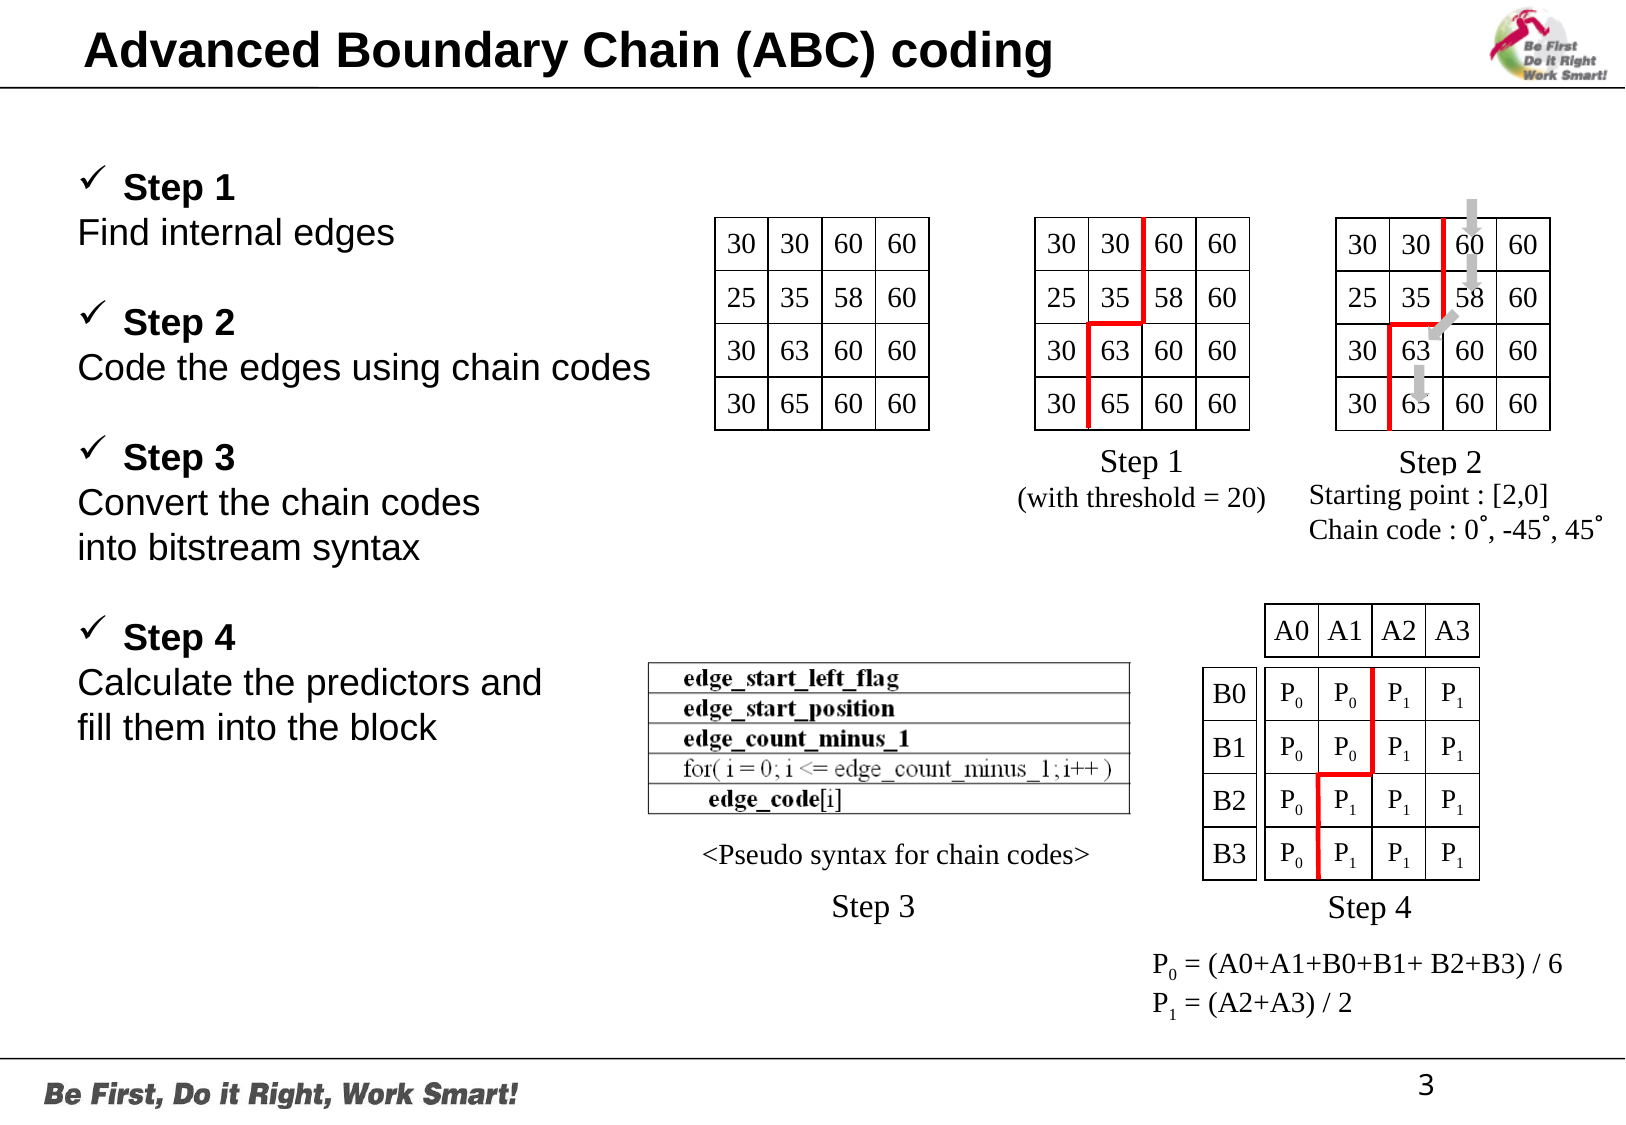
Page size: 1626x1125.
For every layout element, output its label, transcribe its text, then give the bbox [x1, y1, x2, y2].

text_box P0 [1318, 667, 1372, 720]
slide_number 3 [1403, 1058, 1544, 1106]
text_box 58 [1448, 271, 1496, 324]
text_box Starting point : [2,0] Chain code : 0˚, -45˚, 45˚ [1308, 475, 1606, 546]
text_box Step 2 [1326, 439, 1556, 475]
text_box P1 [1378, 720, 1425, 773]
text_box 60 [821, 217, 875, 270]
text_box 30 [1335, 324, 1389, 377]
text_box 60 [1142, 376, 1195, 430]
text_box 30 [1389, 217, 1443, 271]
text_box P0 [1264, 773, 1315, 826]
text_box Step 1 (with threshold = 20) [984, 438, 1300, 526]
text_box 35 [768, 270, 821, 323]
text_box 60 [1443, 377, 1496, 431]
text_box P1 [1425, 773, 1480, 826]
text_box 30 [1034, 323, 1086, 376]
text_box 60 [875, 323, 929, 376]
text_box 60 [875, 217, 929, 270]
text_box 60 [821, 323, 875, 376]
text_box Step 4 [1254, 885, 1485, 927]
text_box P0 [1264, 667, 1318, 720]
text_box P0 [1318, 720, 1368, 772]
text_box [1461, 253, 1483, 292]
text_box 63 [1092, 326, 1142, 376]
text_box 30 [1088, 217, 1141, 270]
text_box 60 [1496, 377, 1550, 431]
text_box Step 1 Find internal edges Step 2 Code the edges using chain codes Step 3 Convert the chain codes into bitstream syntax Step 4 Calculate the predictors and fill them into the block [62, 155, 672, 756]
text_box 25 [1034, 270, 1088, 323]
text_box [1428, 308, 1460, 341]
text_box 63 [768, 323, 821, 376]
picture [636, 650, 1141, 825]
text_box A1 [1318, 603, 1372, 657]
text_box B3 [1202, 826, 1257, 880]
text_box 25 [715, 270, 768, 323]
text_box 30 [1335, 217, 1389, 271]
text_box 58 [1148, 270, 1195, 323]
text_box P1 [1372, 826, 1425, 880]
text_box 60 [1443, 217, 1496, 271]
text_box 60 [1195, 376, 1250, 430]
text_box 60 [1496, 271, 1550, 324]
text_box 60 [1195, 217, 1250, 270]
text_box 60 [1195, 270, 1250, 323]
text_box 30 [715, 217, 768, 270]
text_box A3 [1425, 603, 1480, 657]
text_box 65 [1093, 376, 1142, 430]
text_box P1 [1425, 667, 1480, 720]
picture [44, 1082, 518, 1109]
text_box P1 [1425, 720, 1480, 773]
text_box 65 [768, 376, 821, 430]
text_box 25 [1335, 271, 1389, 324]
text_box 30 [1335, 377, 1385, 431]
text_box 60 [875, 376, 929, 430]
text_box 35 [1088, 270, 1138, 321]
text_box P1 [1322, 777, 1372, 826]
text_box 30 [1034, 217, 1088, 270]
text_box P1 [1425, 826, 1480, 880]
text_box 60 [821, 376, 875, 430]
text_box 30 [715, 376, 768, 430]
title Advanced Boundary Chain (ABC) coding [68, 9, 1484, 79]
text_box 60 [1496, 217, 1550, 271]
text_box P0 = (A0+A1+B0+B1+ B2+B3) / 6 P1 = (A2+A3) / 2 [1152, 943, 1594, 1015]
text_box P1 [1322, 826, 1372, 880]
text_box P1 [1375, 667, 1425, 720]
text_box 60 [1142, 323, 1195, 376]
text_box 63 [1392, 327, 1443, 377]
text_box [1408, 364, 1430, 403]
text_box 58 [821, 270, 875, 323]
text_box 30 [1034, 376, 1084, 430]
text_box A2 [1372, 603, 1425, 657]
text_box [1461, 199, 1483, 238]
text_box 30 [715, 323, 768, 376]
text_box 60 [1195, 323, 1250, 376]
text_box 60 [1496, 324, 1550, 377]
text_box 30 [768, 217, 821, 270]
text_box <Pseudo syntax for chain codes> [685, 833, 1108, 878]
text_box A0 [1264, 603, 1318, 657]
picture [1487, 5, 1612, 83]
text_box 60 [1443, 324, 1496, 377]
text_box 65 [1394, 377, 1443, 431]
text_box Step 3 [758, 884, 989, 926]
text_box P0 [1264, 720, 1318, 773]
text_box P1 [1372, 773, 1425, 826]
text_box 60 [875, 270, 929, 323]
text_box B0 [1202, 667, 1257, 720]
text_box 60 [1146, 217, 1195, 270]
text_box B1 [1202, 720, 1257, 773]
text_box B2 [1202, 773, 1257, 826]
text_box 35 [1389, 271, 1438, 324]
text_box P0 [1264, 826, 1312, 880]
